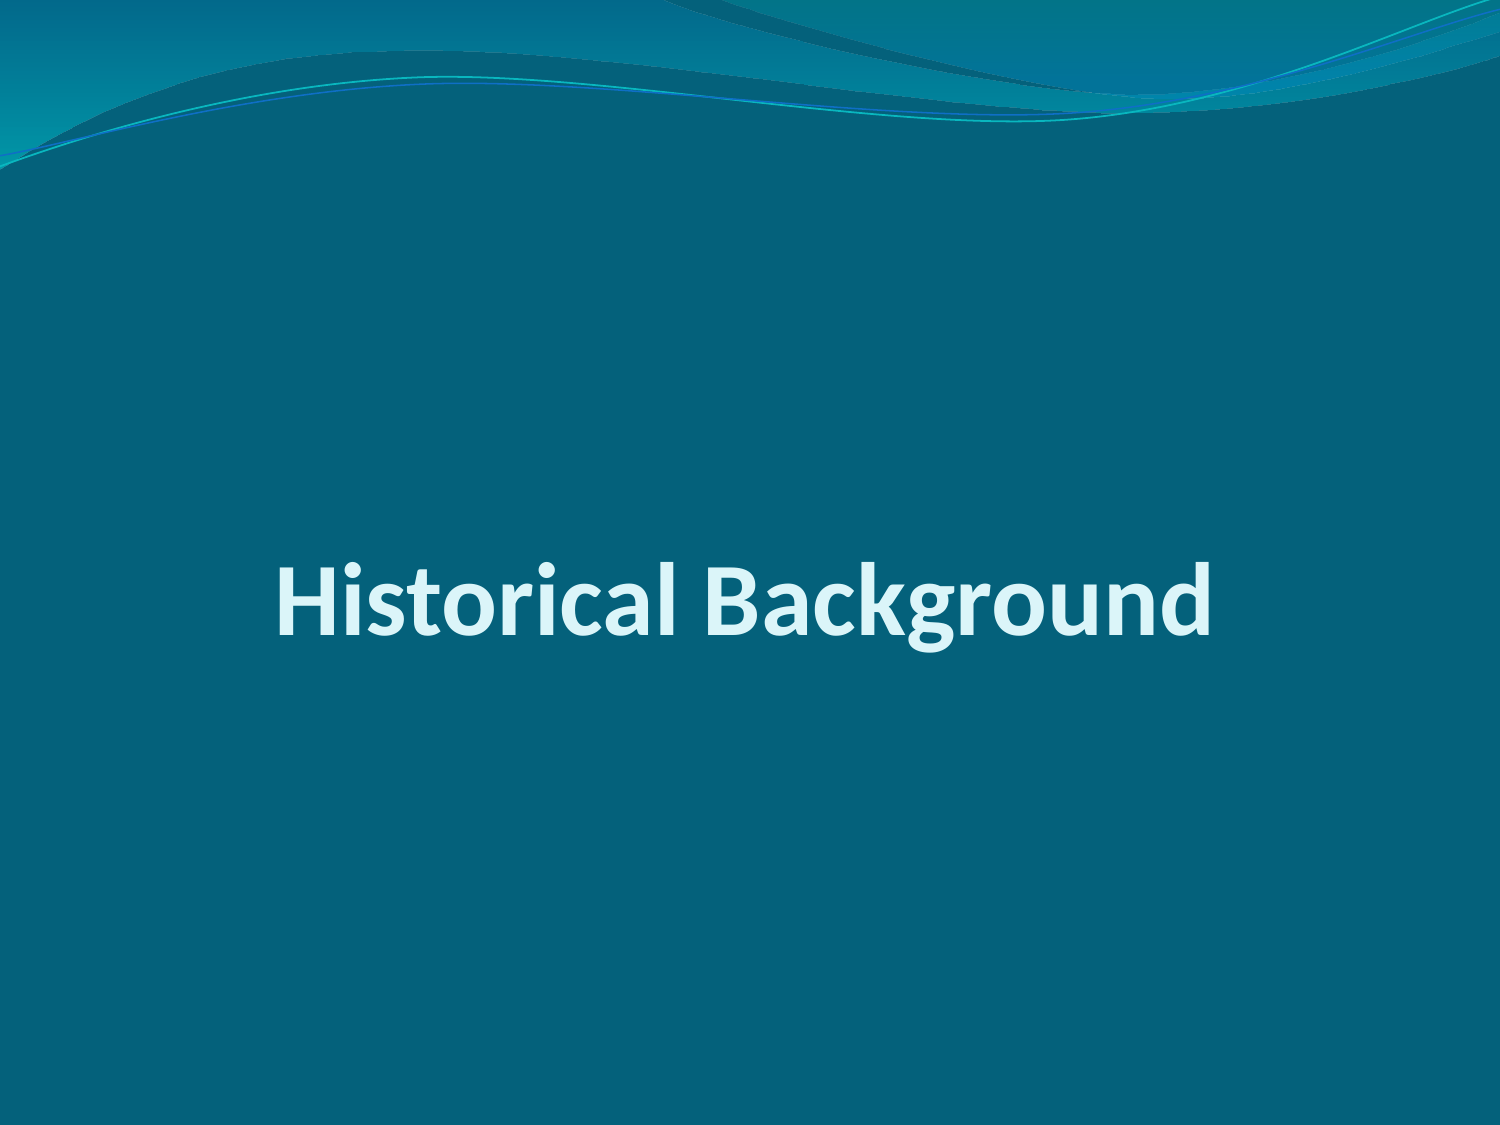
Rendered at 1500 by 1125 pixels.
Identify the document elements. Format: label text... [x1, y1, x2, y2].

title Historical Background [70, 468, 1421, 657]
